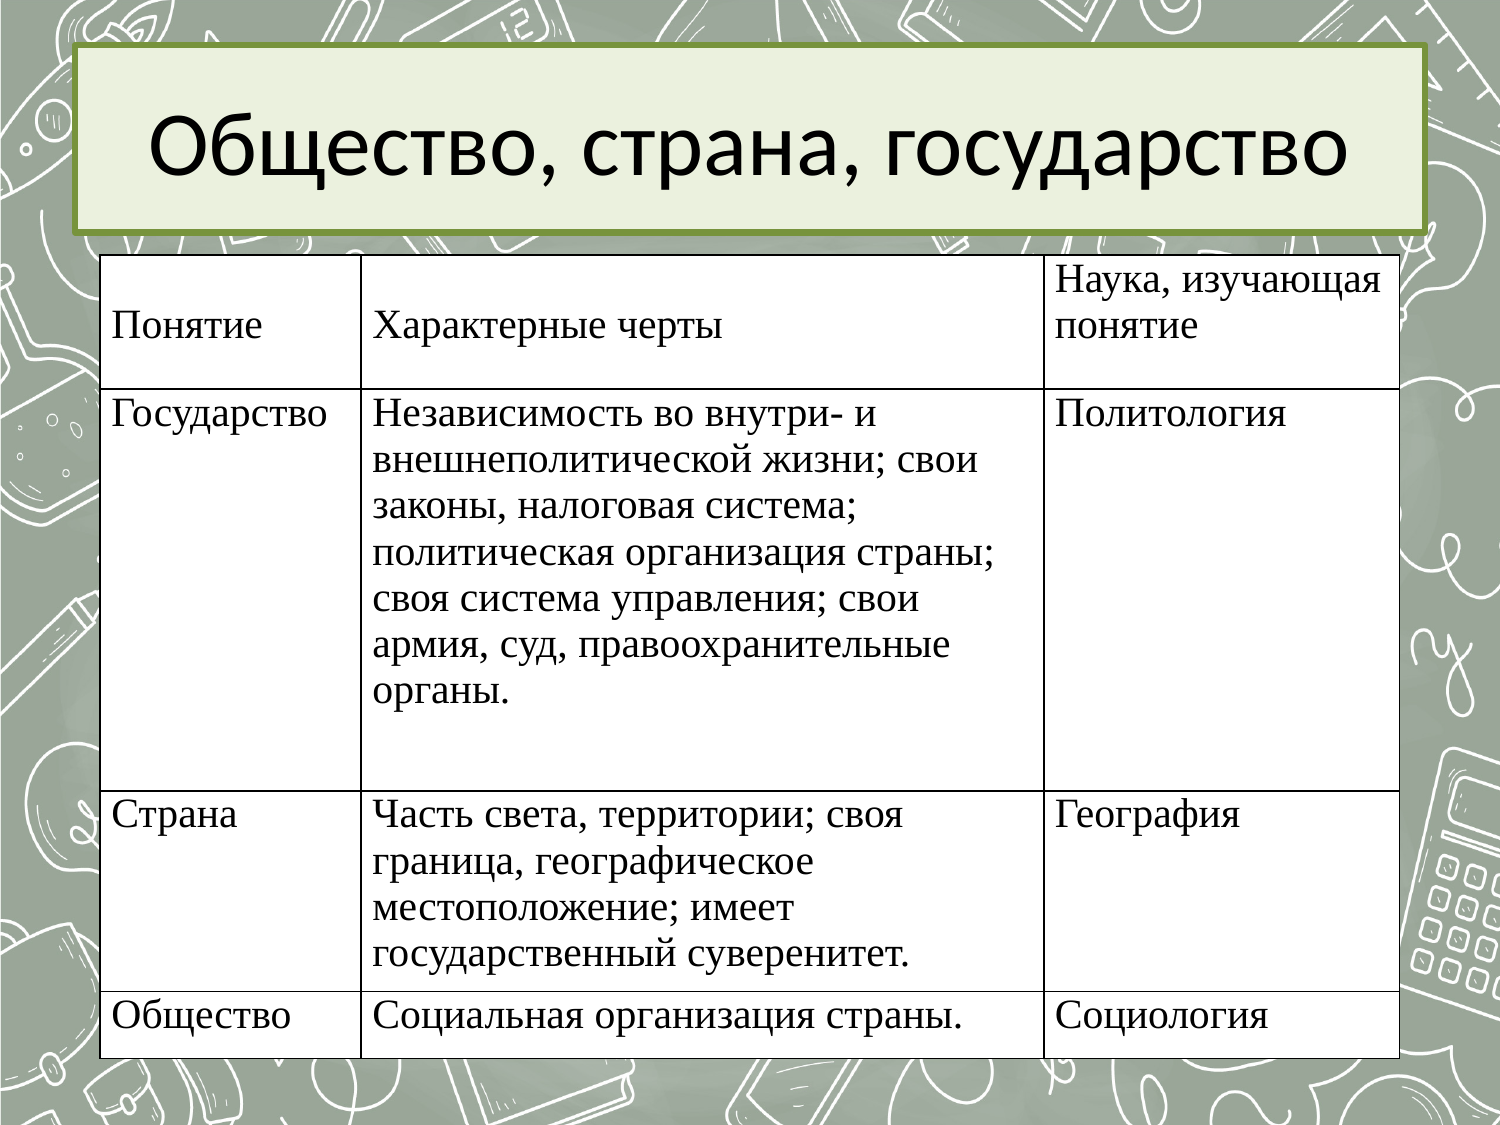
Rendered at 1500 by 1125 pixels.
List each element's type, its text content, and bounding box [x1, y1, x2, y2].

table_header Понятие [101, 256, 360, 388]
table_cell Политология [1045, 390, 1399, 790]
table_cell География [1045, 792, 1399, 991]
table_cell Общество [101, 992, 360, 1058]
table_cell Независимость во внутри- и внешнеполитической жизни; свои законы, налоговая система; политическая организация страны; своя система управления; свои армия, суд, правоохранительные органы. [362, 390, 1043, 790]
table_cell Страна [101, 792, 360, 991]
table_cell Государство [101, 390, 360, 790]
table_cell Часть света, территории; своя граница, географическое местоположение; имеет государственный суверенитет. [362, 792, 1043, 991]
table_cell Социология [1045, 992, 1399, 1058]
table_header Характерные черты [362, 256, 1043, 388]
table_header Наука, изучающая понятие [1045, 256, 1399, 388]
table_cell Социальная организация страны. [362, 992, 1043, 1058]
title Общество, страна, государство [75, 45, 1425, 233]
